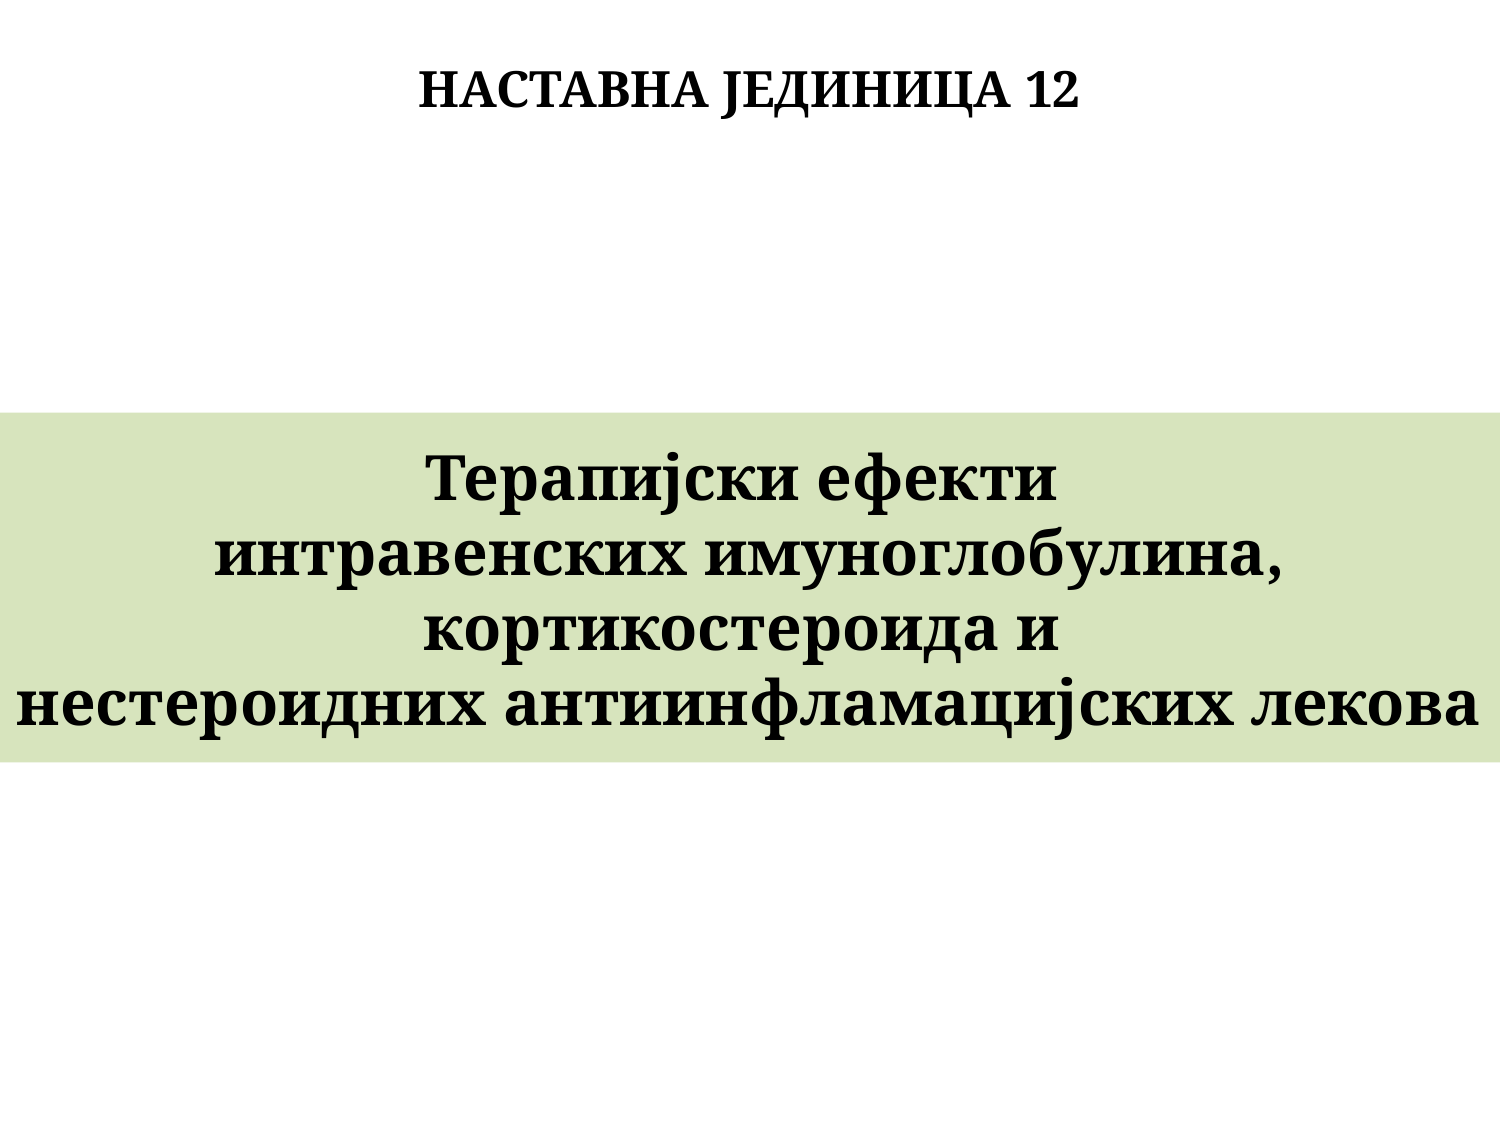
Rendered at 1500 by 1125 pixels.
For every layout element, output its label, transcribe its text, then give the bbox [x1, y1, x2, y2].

text_box Терапијски ефекти интравенских имуноглобулина, кортикостероида и нестероидних антиинфламацијских лекова [0, 412, 1500, 763]
title НАСТАВНА ЈЕДИНИЦА 12 [50, 50, 1463, 200]
